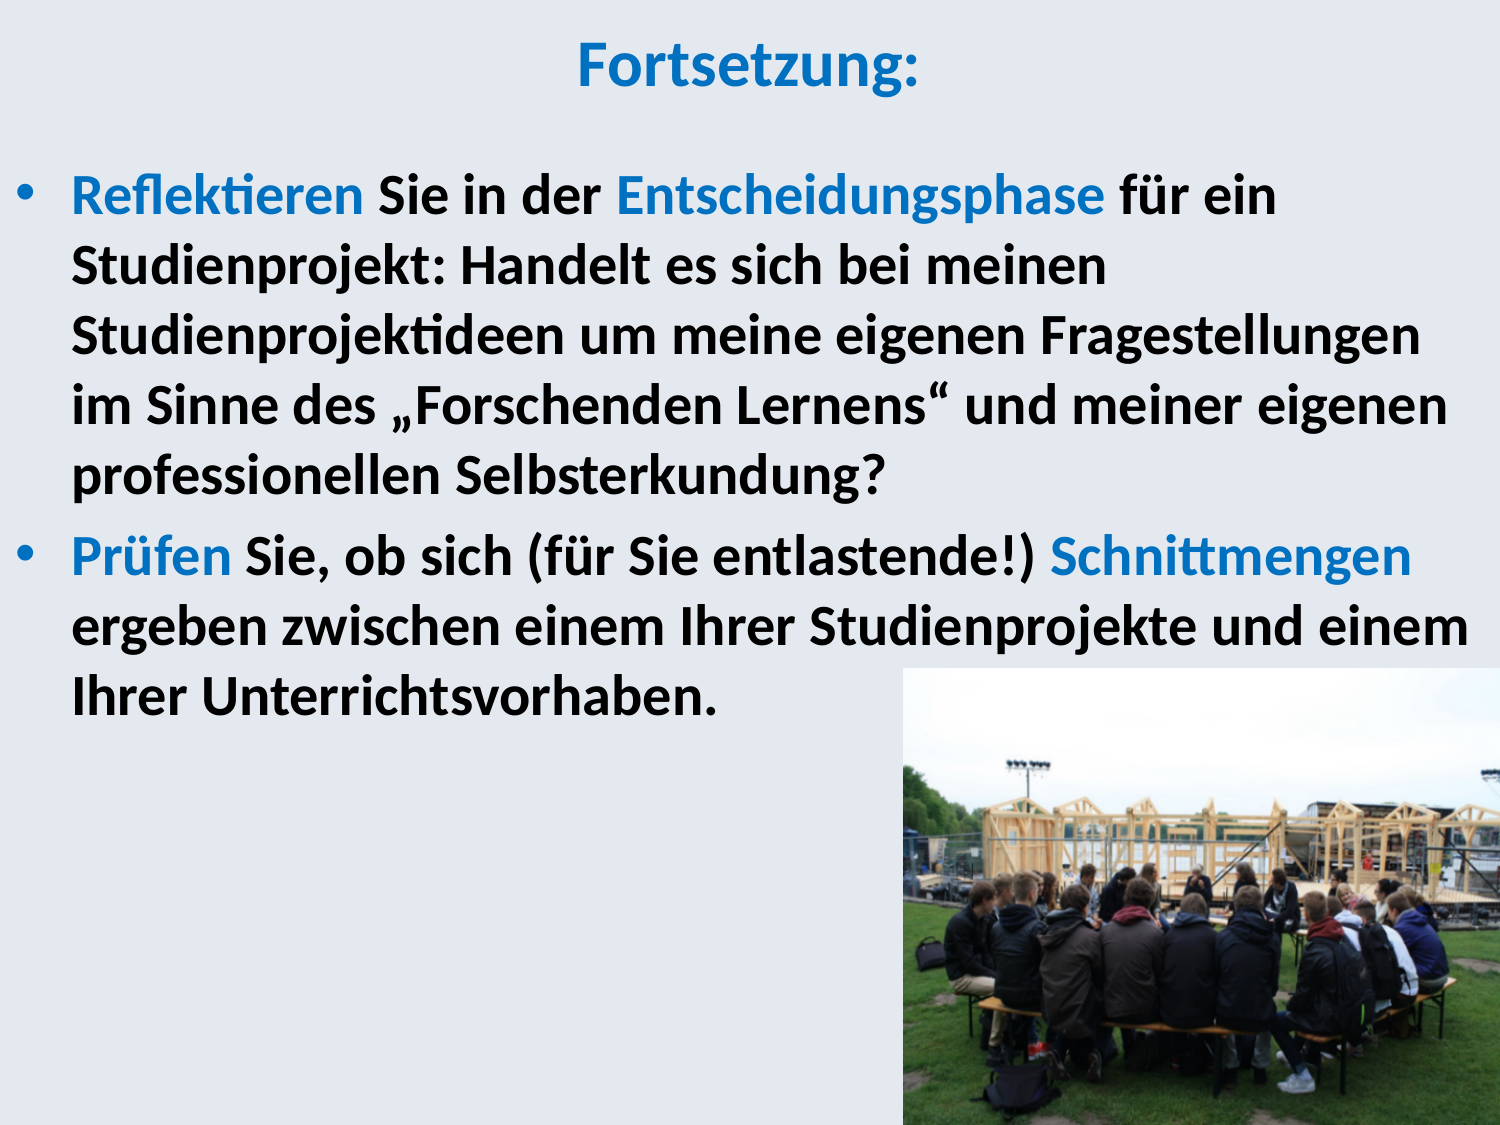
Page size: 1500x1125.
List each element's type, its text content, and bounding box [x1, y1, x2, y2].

title Fortsetzung: [0, 0, 1500, 121]
picture [903, 668, 1500, 1125]
list Reflektieren Sie in der Entscheidungsphase für ein Studienprojekt: Handelt es sich bei meinen Studienprojektideen um meine eigenen Fragestellungen im Sinne des „Forschenden Lernens“ und meiner eigenen professionellen Selbsterkundung? Prüfen Sie, ob sich (für Sie entlastende!) Schnittmengen ergeben zwischen einem Ihrer Studienprojekte und einem Ihrer Unterrichtsvorhaben. [0, 149, 1500, 1125]
